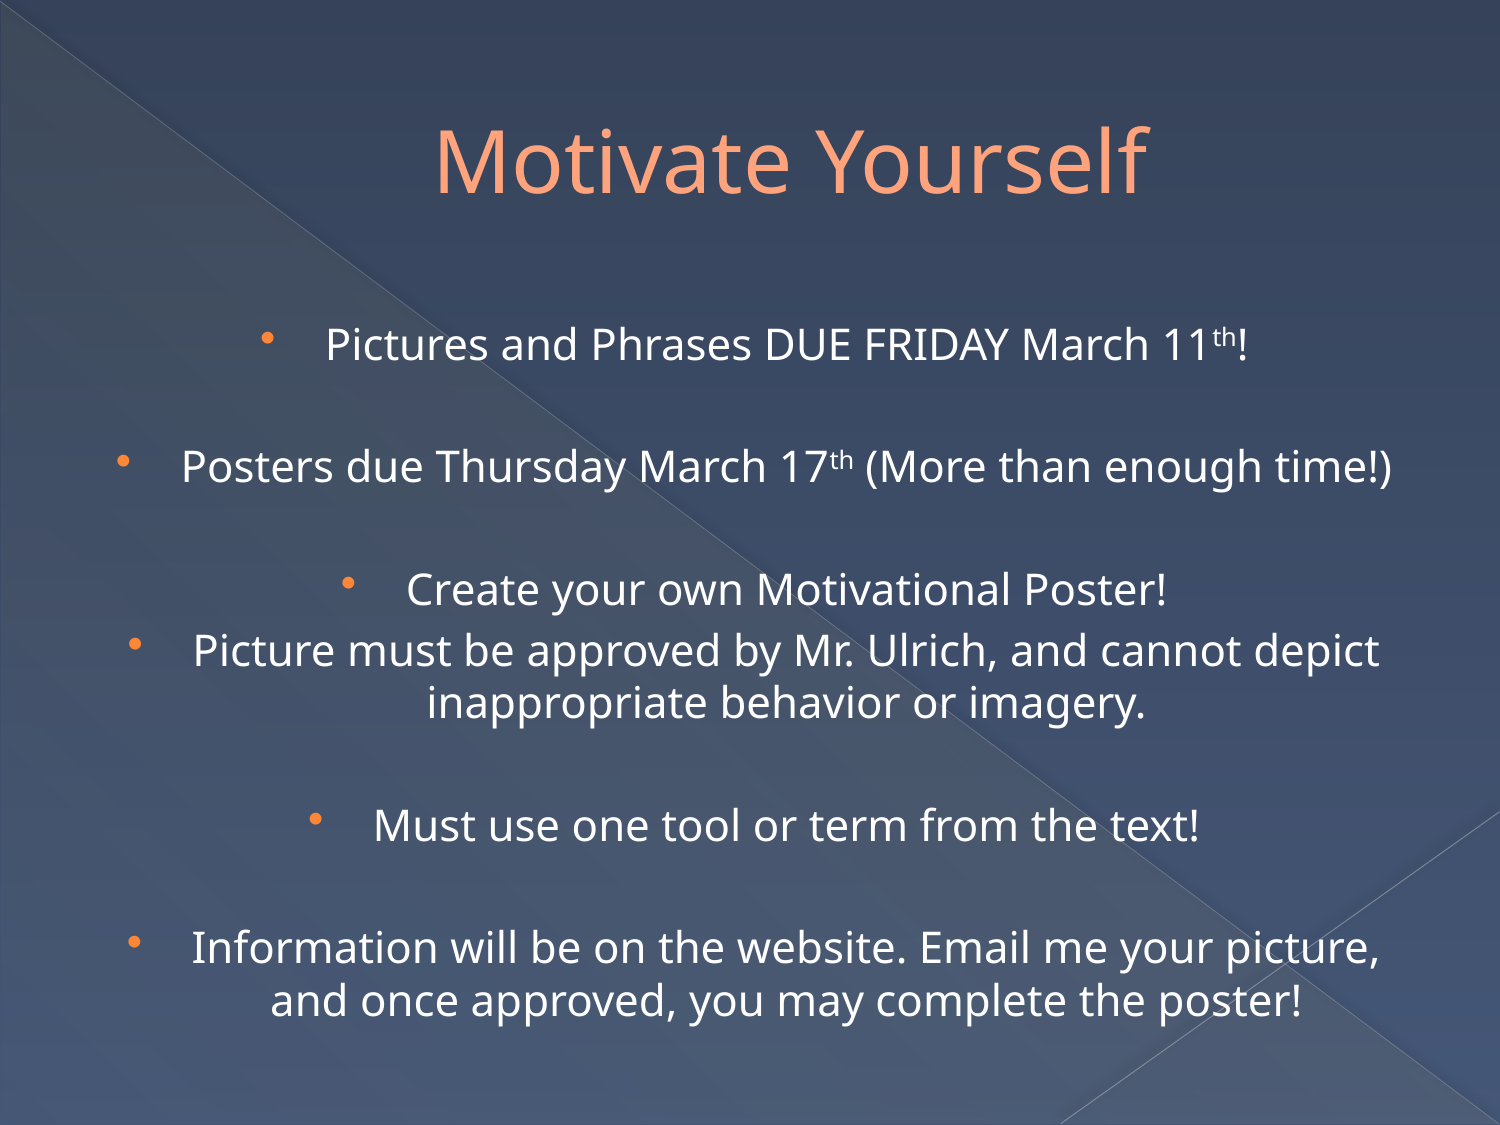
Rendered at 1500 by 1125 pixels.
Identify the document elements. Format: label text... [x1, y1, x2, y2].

list Pictures and Phrases DUE FRIDAY March 11th! Posters due Thursday March 17th (More than enough time!) Create your own Motivational Poster! Picture must be approved by Mr. Ulrich, and cannot depict inappropriate behavior or imagery. Must use one tool or term from the text! Information will be on the website. Email me your picture, and once approved, you may complete the poster! [75, 308, 1425, 1059]
title Motivate Yourself [75, 43, 1425, 274]
